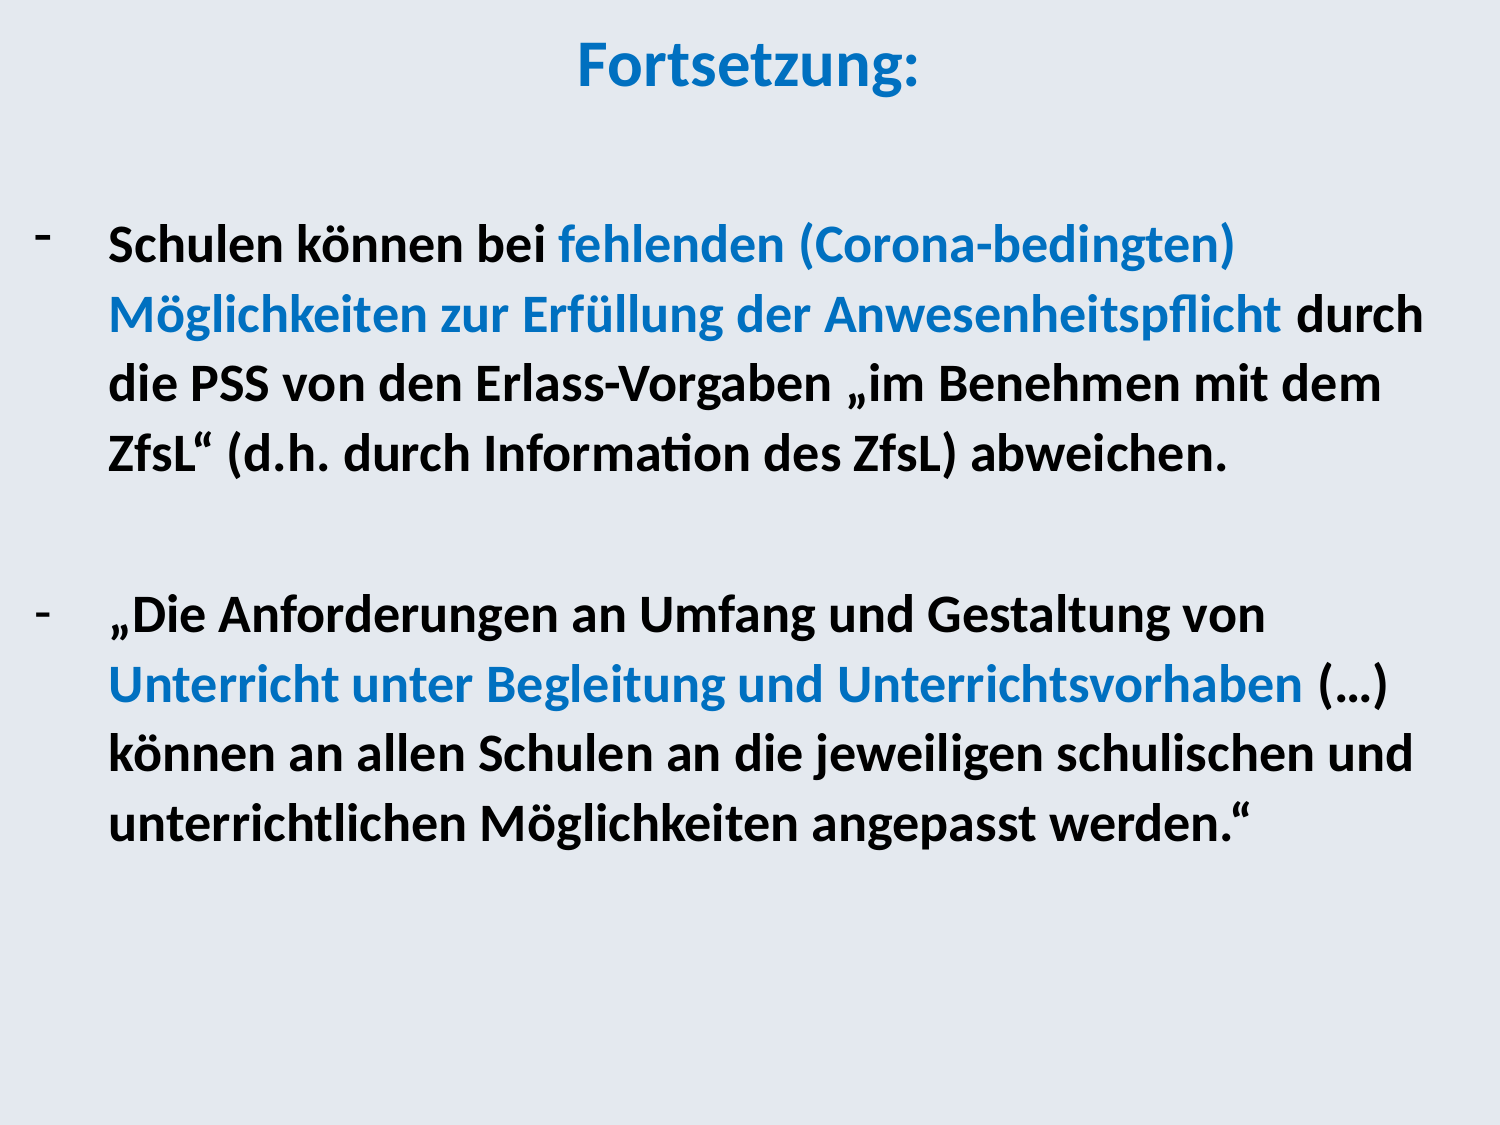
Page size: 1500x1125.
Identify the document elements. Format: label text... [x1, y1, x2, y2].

title Fortsetzung: [0, 0, 1500, 121]
list Schulen können bei fehlenden (Corona-bedingten) Möglichkeiten zur Erfüllung der Anwesenheitspflicht durch die PSS von den Erlass-Vorgaben „im Benehmen mit dem ZfsL“ (d.h. durch Information des ZfsL) abweichen. „Die Anforderungen an Umfang und Gestaltung von Unterricht unter Begleitung und Unterrichtsvorhaben (…) können an allen Schulen an die jeweiligen schulischen und unterrichtlichen Möglichkeiten angepasst werden.“ [0, 196, 1500, 1125]
